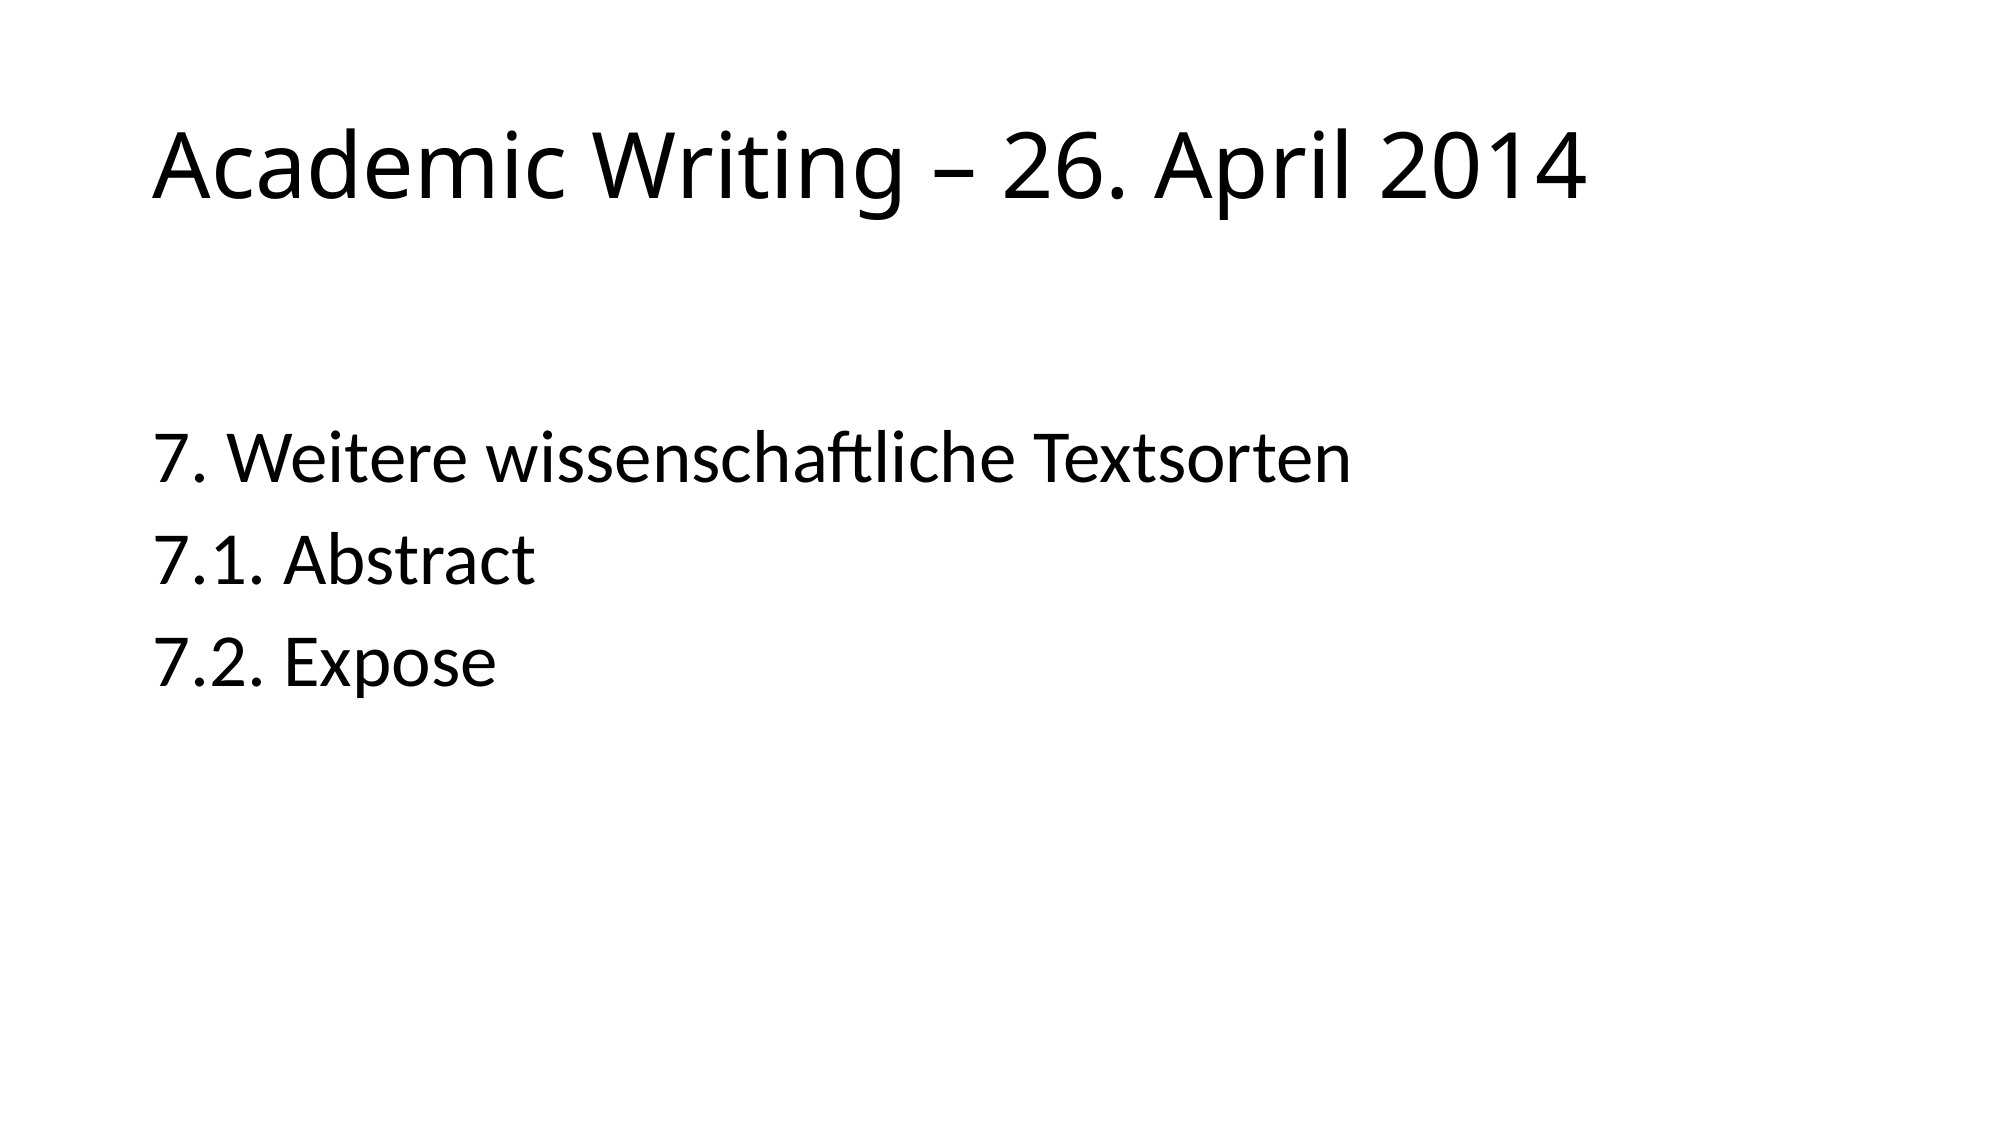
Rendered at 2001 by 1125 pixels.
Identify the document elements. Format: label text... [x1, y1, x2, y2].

list 7. Weitere wissenschaftliche Textsorten 7.1. Abstract 7.2. Expose [137, 299, 1863, 1014]
title Academic Writing – 26. April 2014 [137, 59, 1863, 278]
